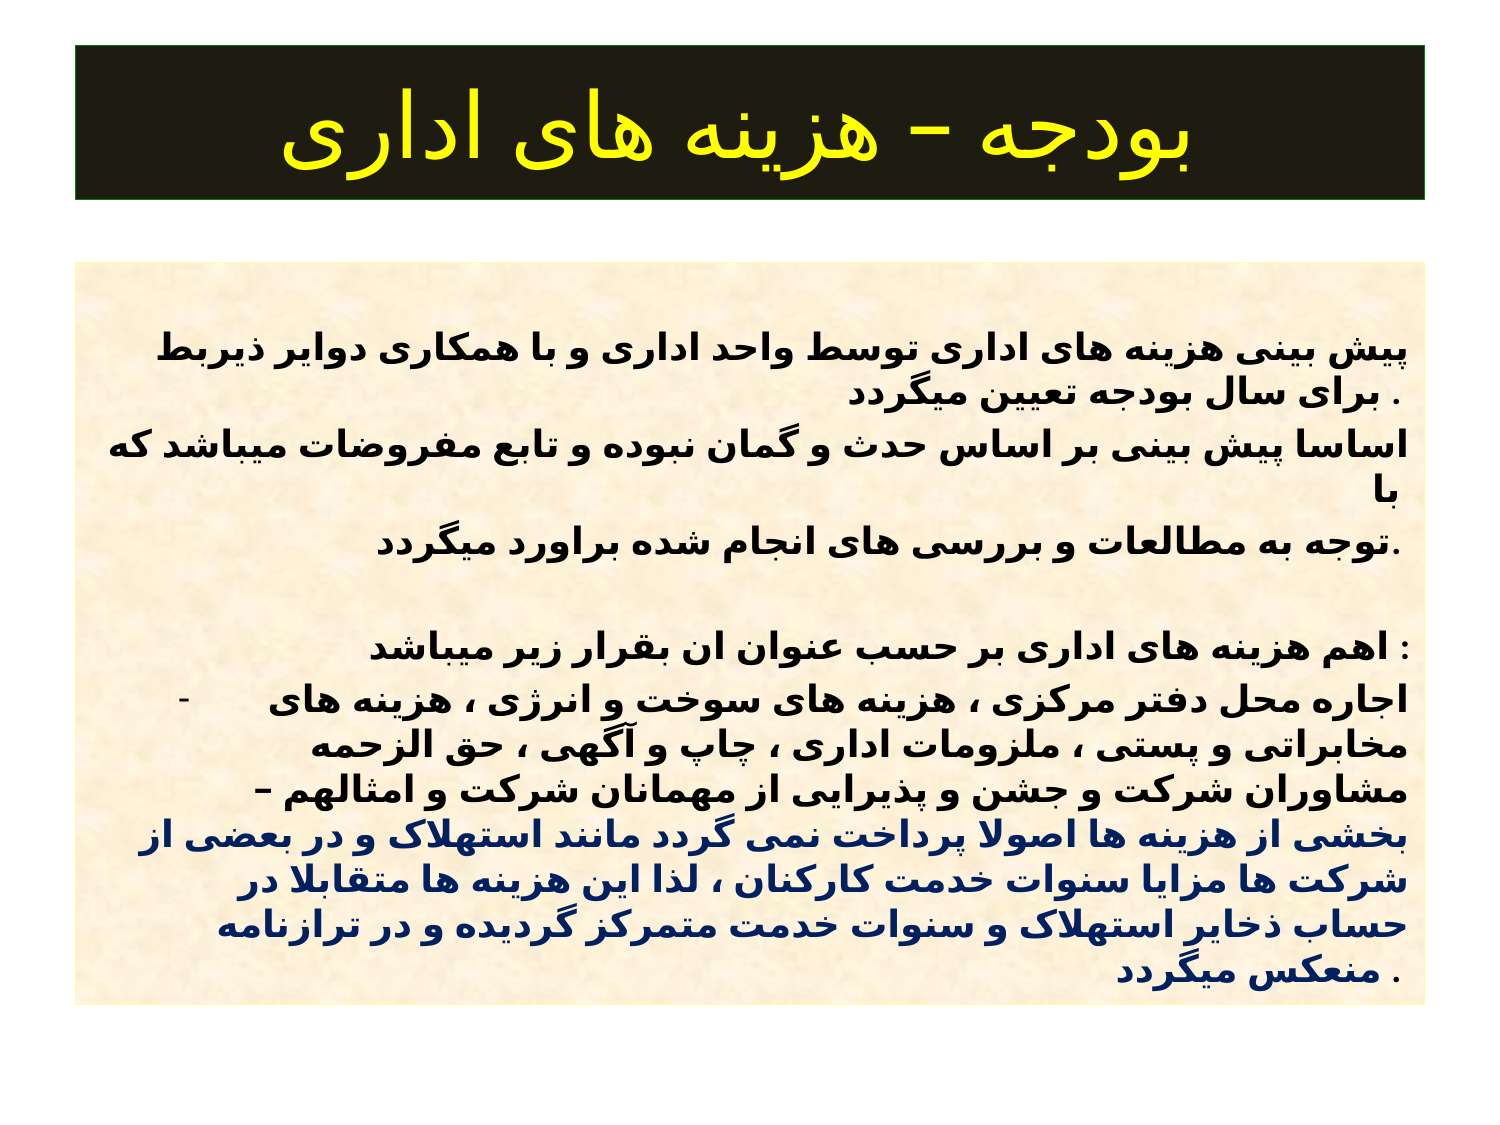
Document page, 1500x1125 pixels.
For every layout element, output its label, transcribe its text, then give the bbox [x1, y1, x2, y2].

list پیش بینی هزینه های اداری توسط واحد اداری و با همکاری دوایر ذیربط برای سال بودجه تعیین میگردد . اساسا پیش بینی بر اساس حدث و گمان نبوده و تابع مفروضات میباشد که با توجه به مطالعات و بررسی های انجام شده براورد میگردد. اهم هزینه های اداری بر حسب عنوان ان بقرار زیر میباشد : اجاره محل دفتر مرکزی ، هزینه های سوخت و انرژی ، هزینه های مخابراتی و پستی ، ملزومات اداری ، چاپ و آگهی ، حق الزحمه مشاوران شرکت و جشن و پذیرایی از مهمانان شرکت و امثالهم – بخشی از هزینه ها اصولا پرداخت نمی گردد مانند استهلاک و در بعضی از شرکت ها مزایا سنوات خدمت کارکنان ، لذا این هزینه ها متقابلا در حساب ذخایر استهلاک و سنوات خدمت متمرکز گردیده و در ترازنامه منعکس میگردد . [75, 262, 1425, 1005]
title بودجه – هزینه های اداری [75, 45, 1425, 200]
